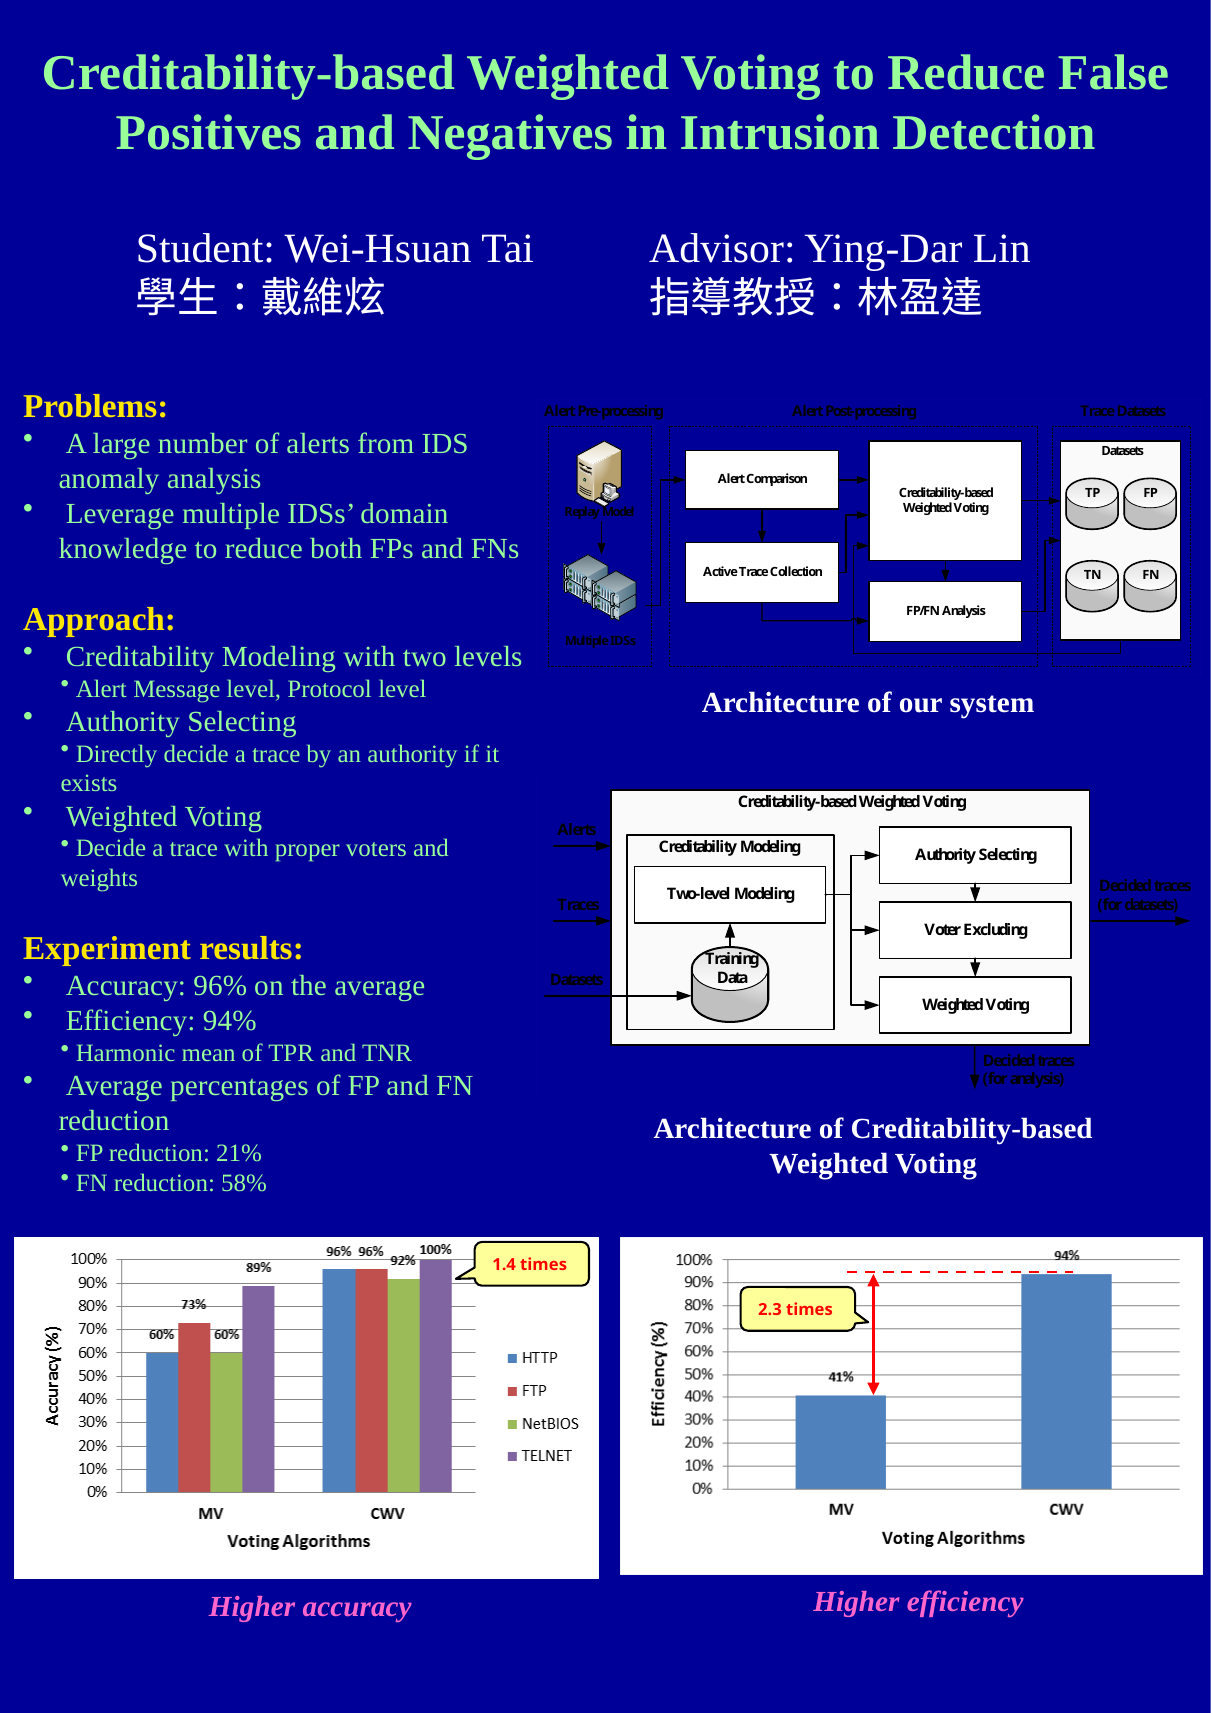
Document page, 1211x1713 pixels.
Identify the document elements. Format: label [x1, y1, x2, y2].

picture [1203, 1228, 1211, 1583]
text_box [8, 31, 1203, 1632]
